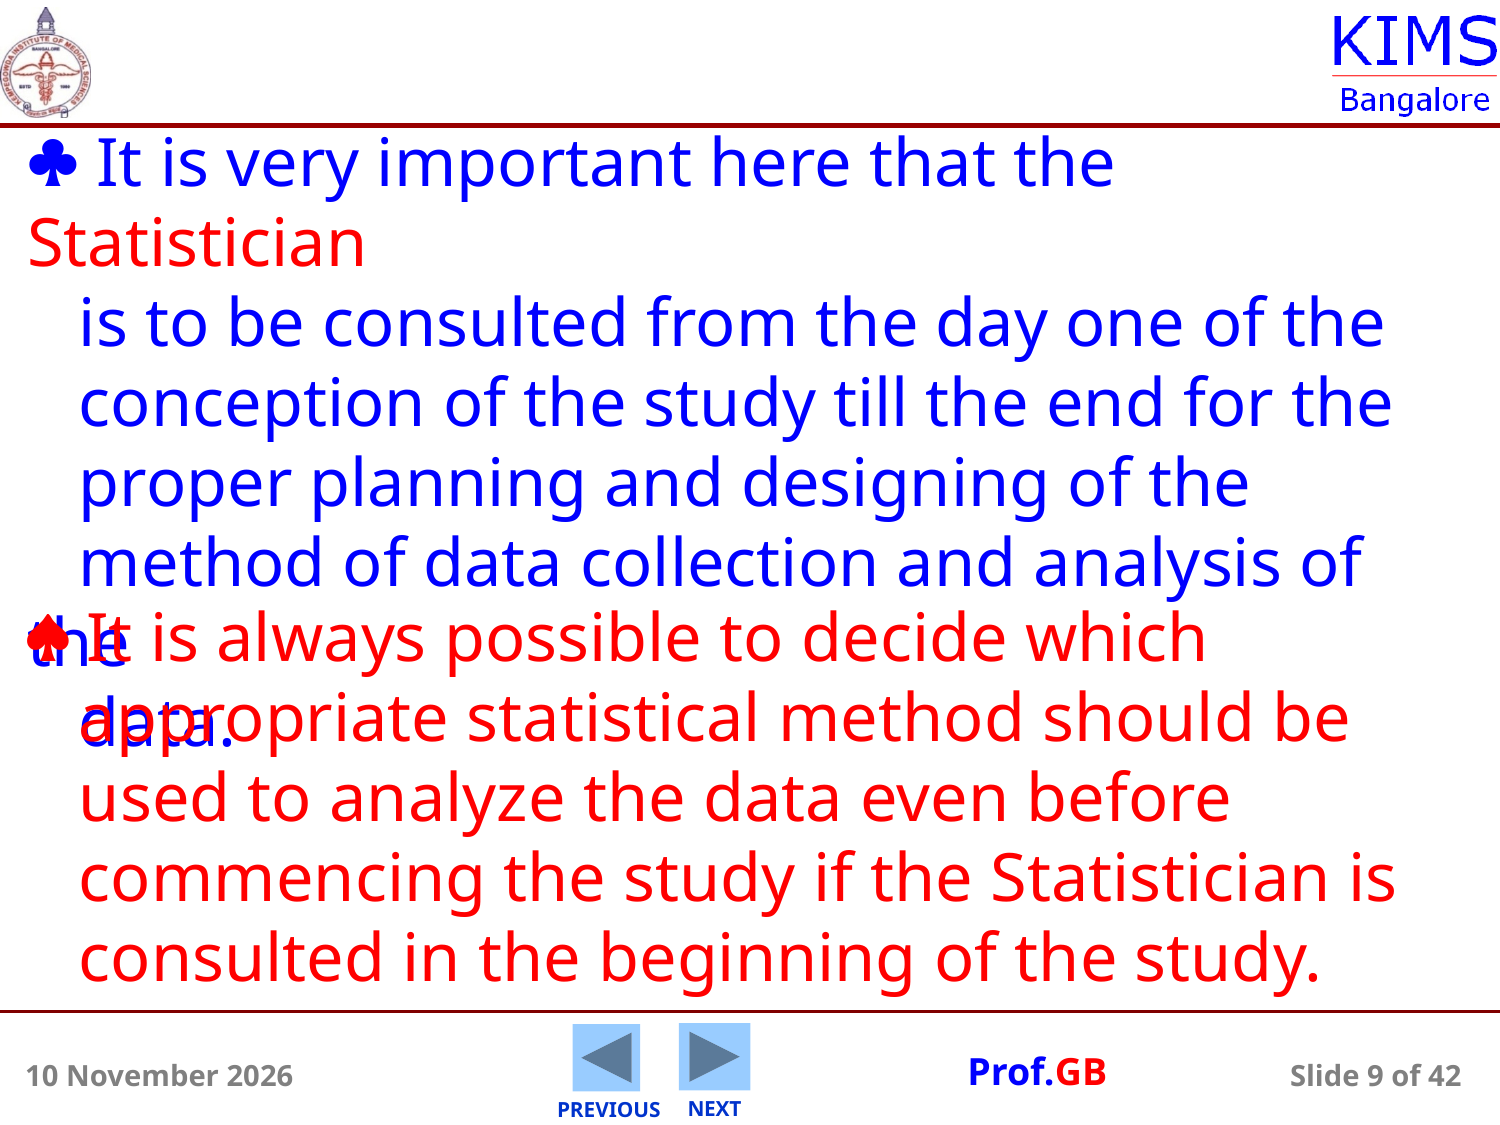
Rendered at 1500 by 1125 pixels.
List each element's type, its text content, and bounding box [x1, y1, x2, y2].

text_box  It is always possible to decide which appropriate statistical method should be used to analyze the data even before commencing the study if the Statistician is consulted in the beginning of the study. [12, 587, 1463, 1002]
text_box  It is very important here that the Statistician is to be consulted from the day one of the conception of the study till the end for the proper planning and designing of the method of data collection and analysis of the data. [12, 112, 1475, 768]
picture [1330, 12, 1500, 118]
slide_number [10, 1051, 396, 1103]
picture [0, 7, 91, 118]
